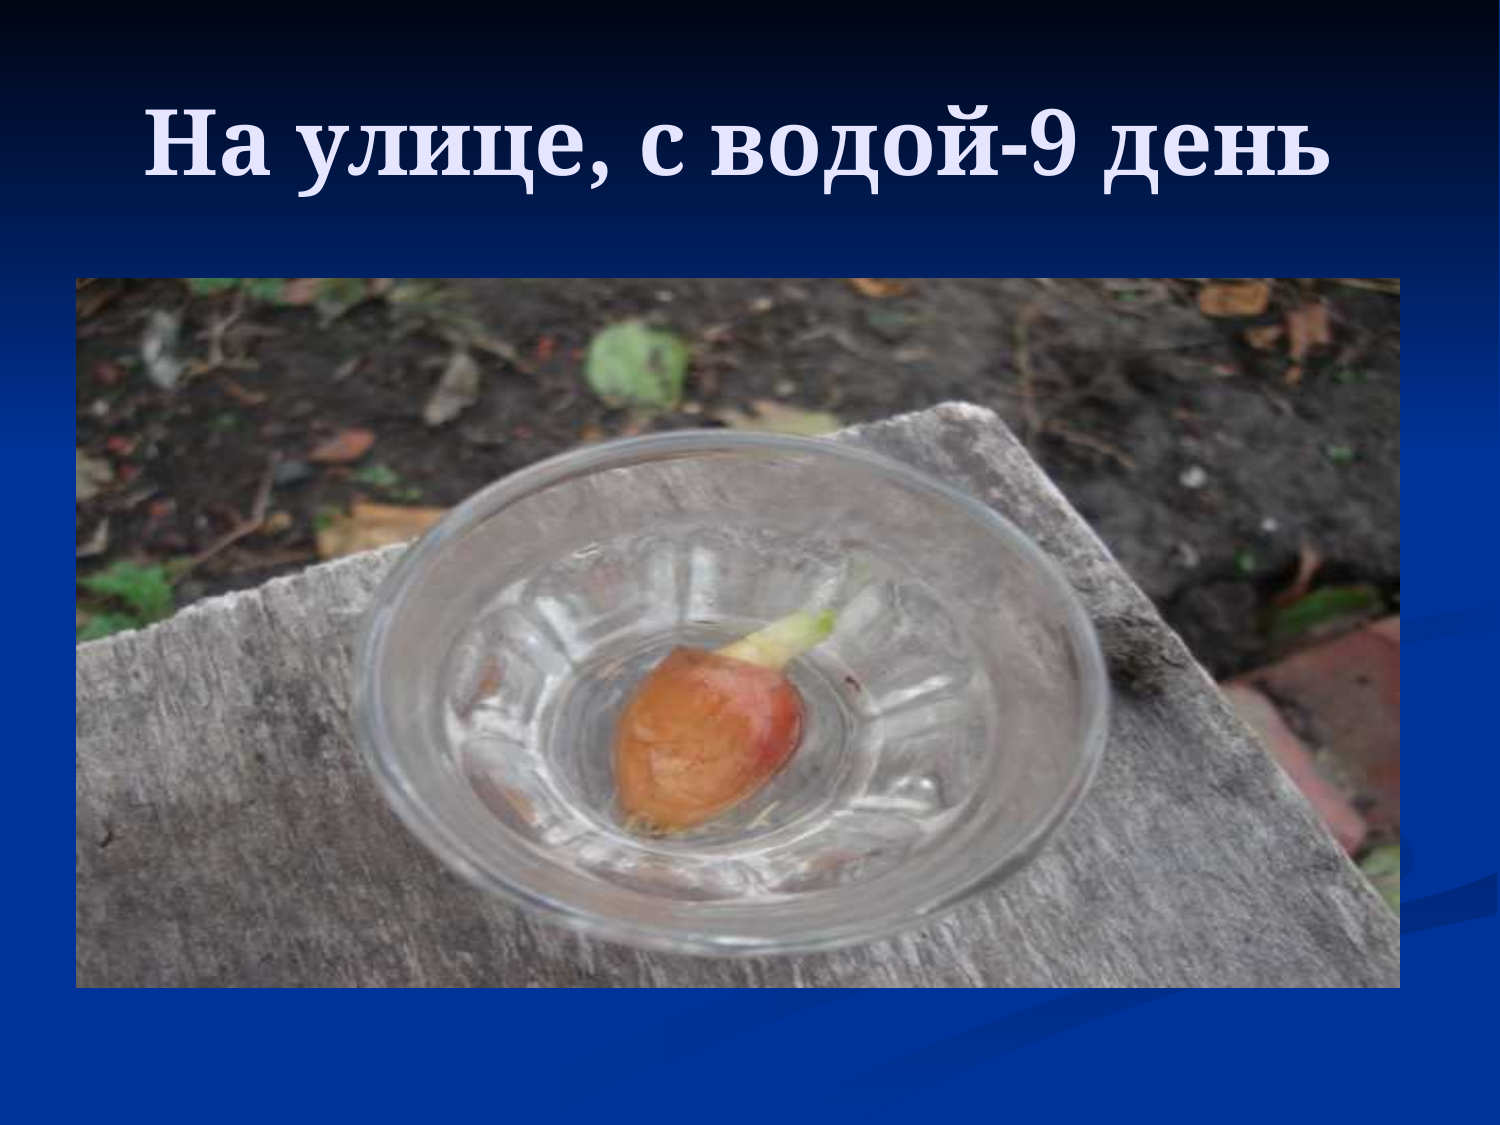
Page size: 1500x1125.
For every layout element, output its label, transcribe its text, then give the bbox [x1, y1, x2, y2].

title На улице, с водой-9 день [74, 44, 1426, 233]
picture [76, 278, 1400, 988]
